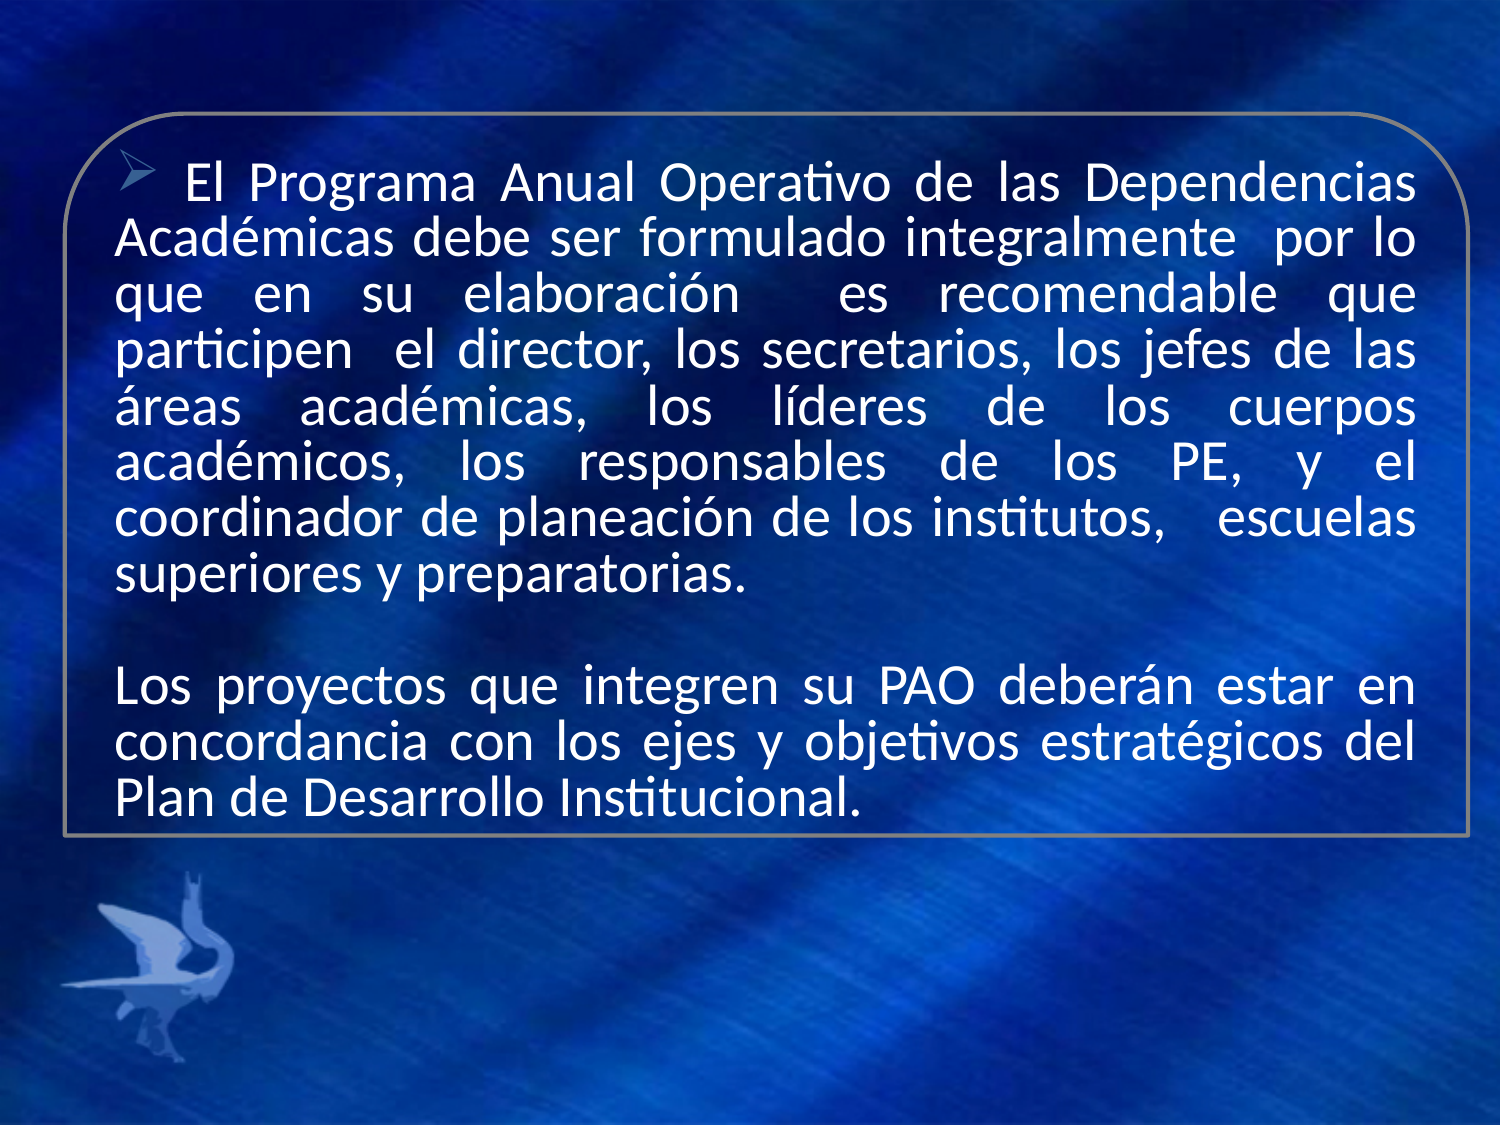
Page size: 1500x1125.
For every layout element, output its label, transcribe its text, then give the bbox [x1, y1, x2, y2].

text_box El Programa Anual Operativo de las Dependencias Académicas debe ser formulado integralmente por lo que en su elaboración es recomendable que participen el director, los secretarios, los jefes de las áreas académicas, los líderes de los cuerpos académicos, los responsables de los PE, y el coordinador de planeación de los institutos, escuelas superiores y preparatorias. Los proyectos que integren su PAO deberán estar en concordancia con los ejes y objetivos estratégicos del Plan de Desarrollo Institucional. [62, 111, 1471, 838]
picture [0, 0, 1500, 1125]
